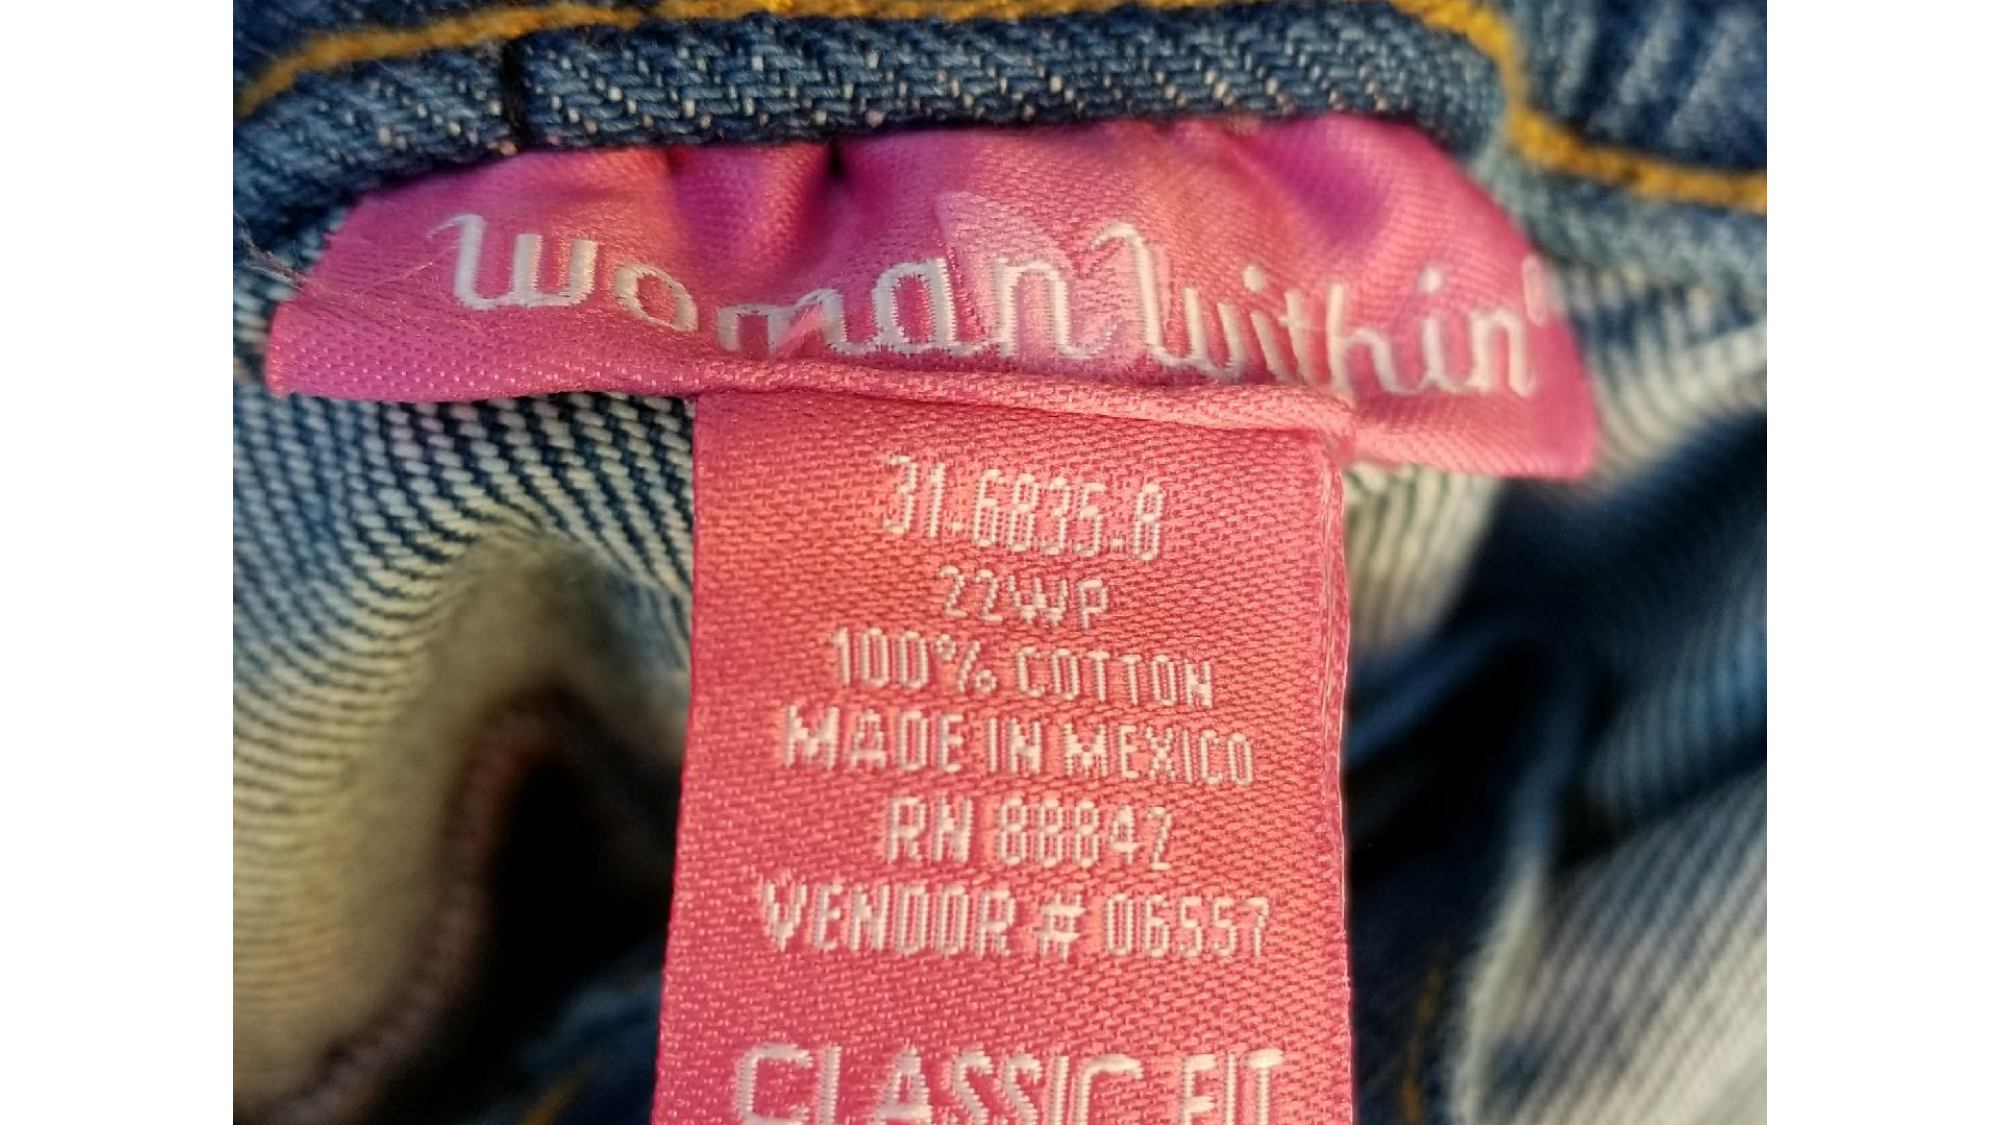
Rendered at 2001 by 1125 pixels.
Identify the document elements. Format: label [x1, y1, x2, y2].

picture [233, 0, 1767, 1125]
